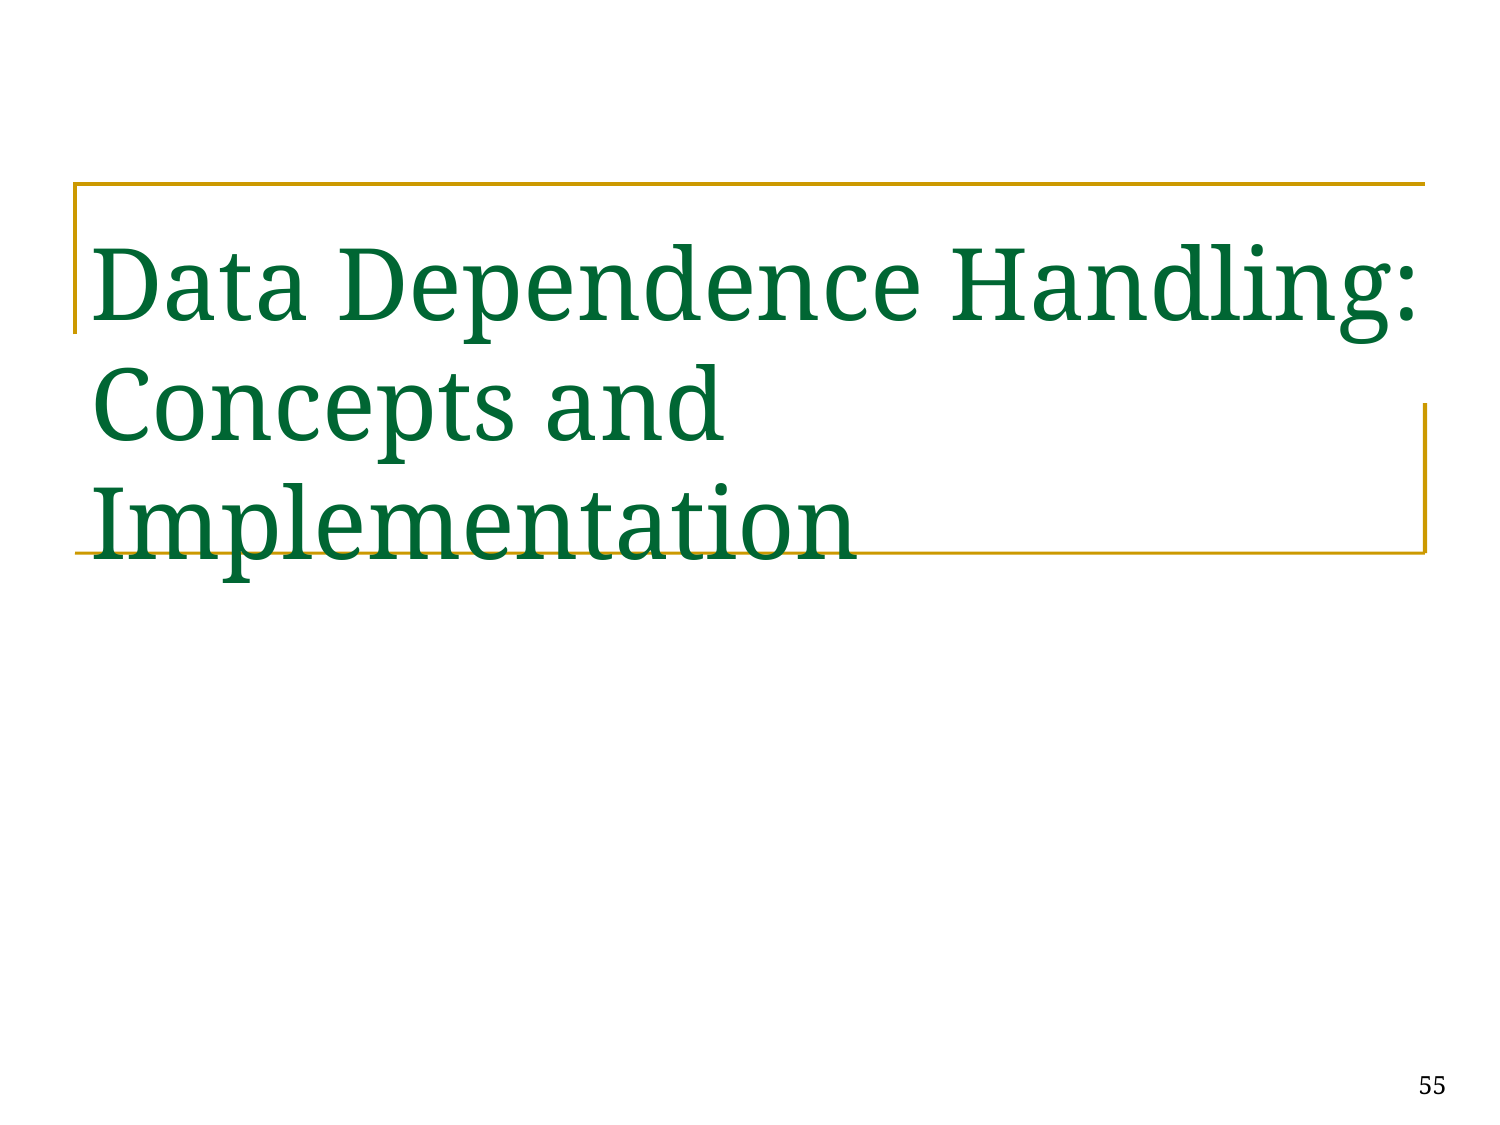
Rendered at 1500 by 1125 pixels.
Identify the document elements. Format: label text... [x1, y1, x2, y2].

title Data Dependence Handling: Concepts and Implementation [75, 212, 1438, 500]
slide_number 55 [1111, 1036, 1462, 1112]
